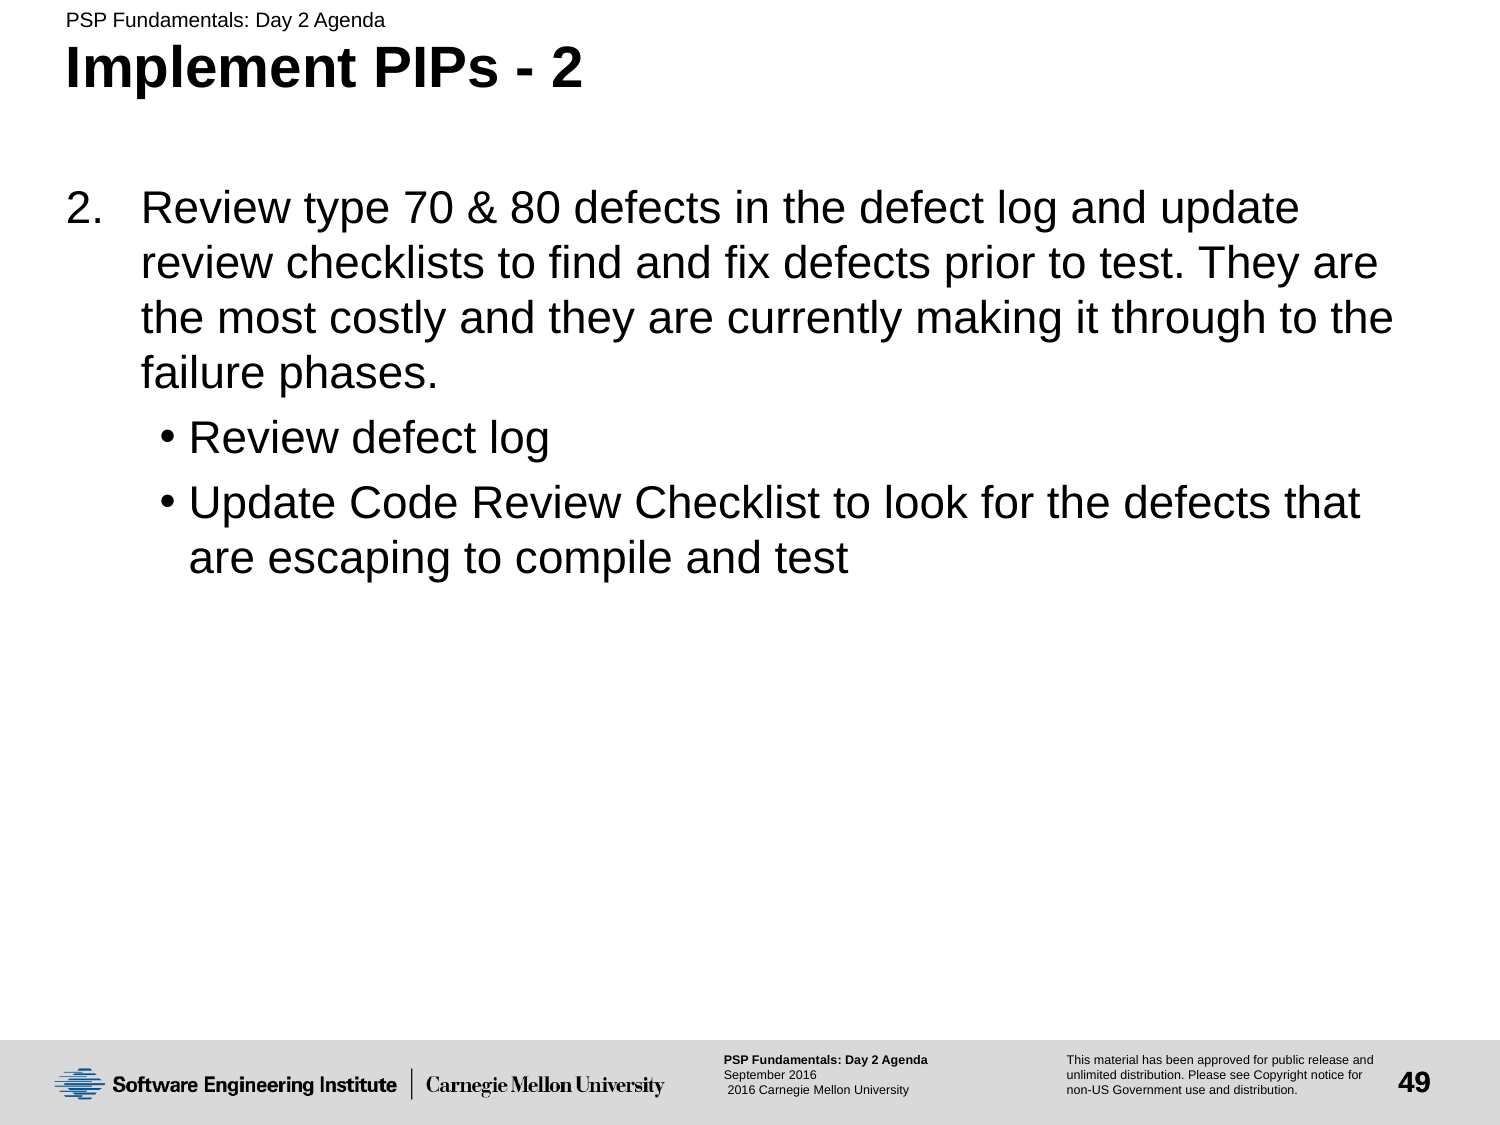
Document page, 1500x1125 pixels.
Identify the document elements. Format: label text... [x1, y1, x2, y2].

picture [46, 1061, 673, 1104]
title Implement PIPs - 2 [65, 37, 1430, 148]
list 2. Review type 70 & 80 defects in the defect log and update review checklists to find and fix defects prior to test. They are the most costly and they are currently making it through to the failure phases. Review defect log Update Code Review Checklist to look for the defects that are escaping to compile and test [65, 177, 1431, 1000]
